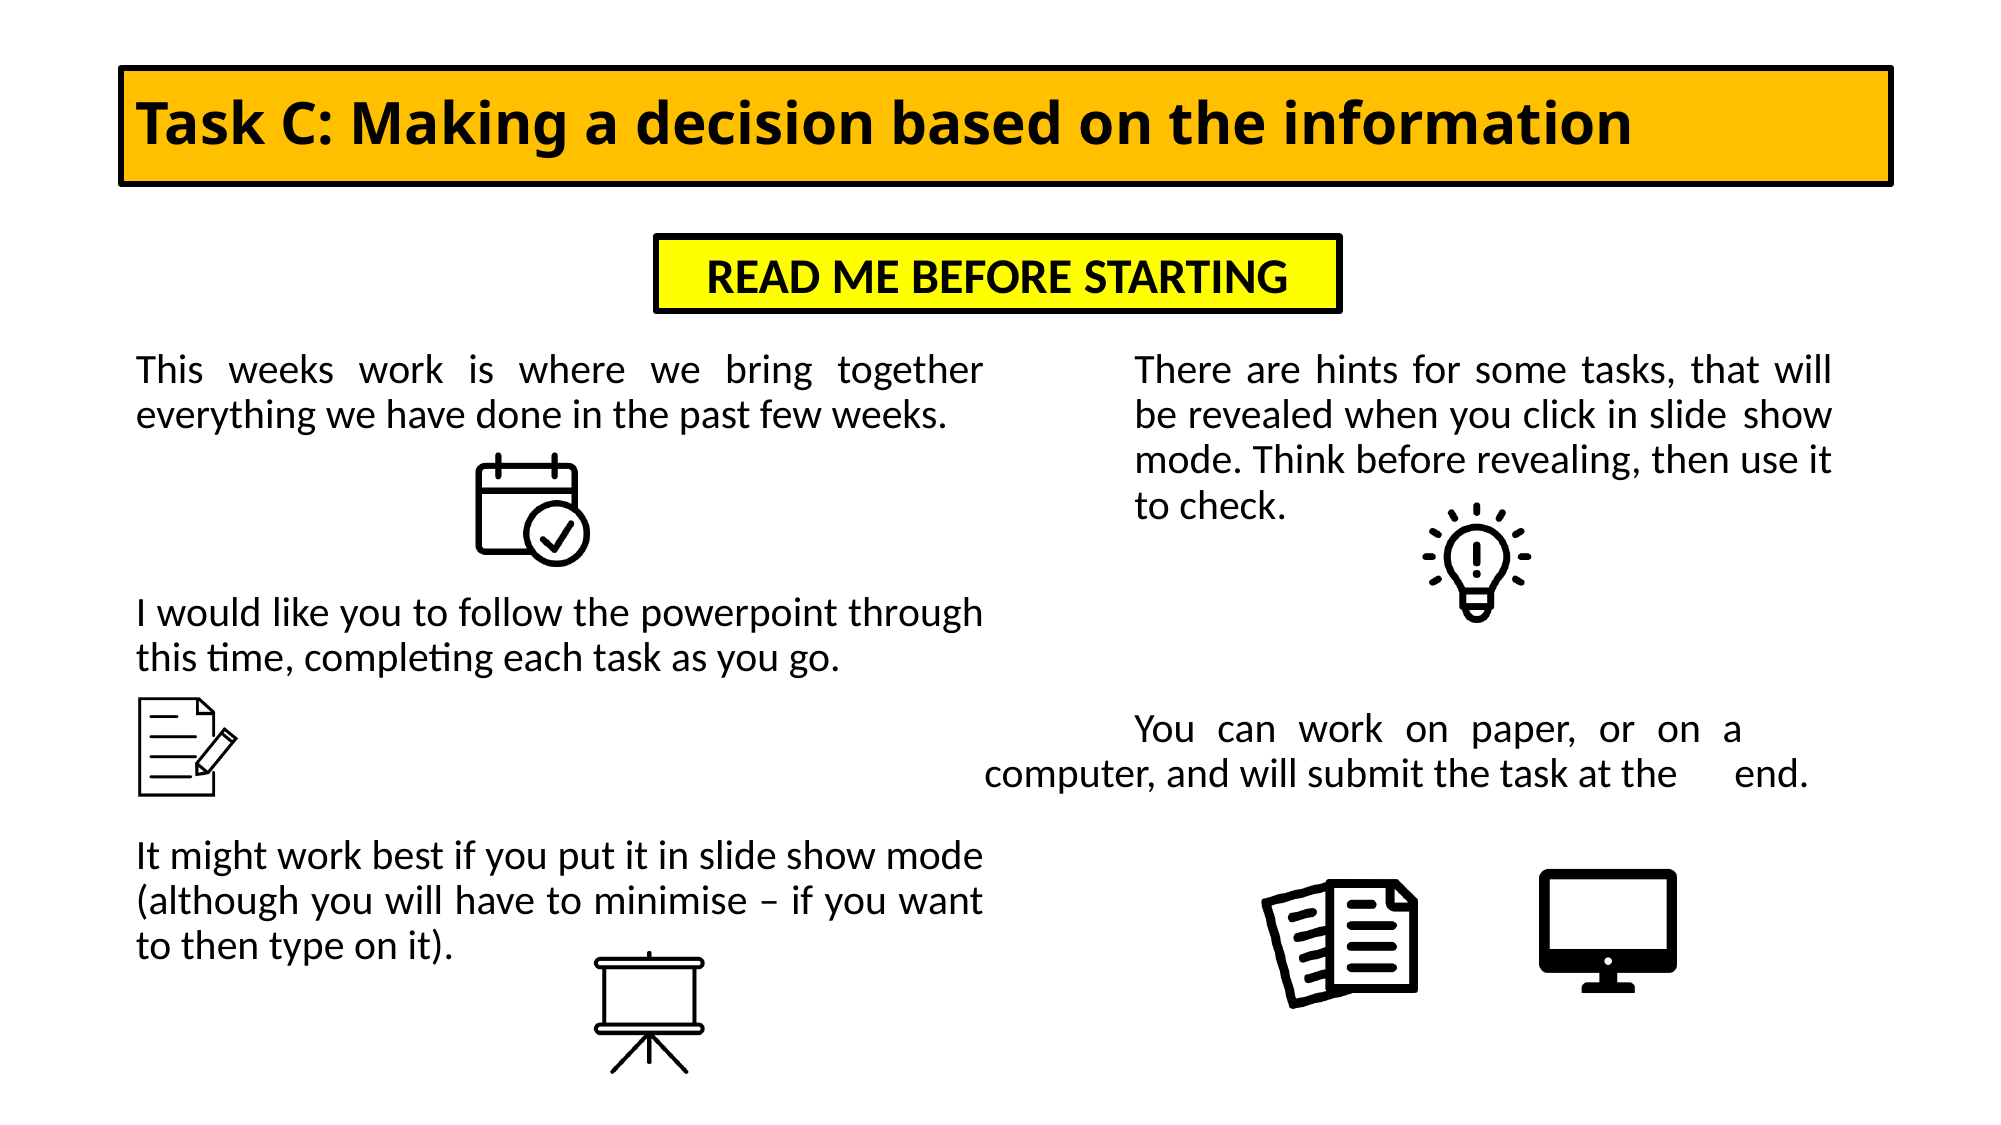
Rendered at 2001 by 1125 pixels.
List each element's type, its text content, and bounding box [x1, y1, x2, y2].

picture [1539, 861, 1677, 1000]
picture [121, 680, 254, 813]
picture [469, 446, 596, 573]
title Task C: Making a decision based on the information [120, 67, 1892, 184]
text_box READ ME BEFORE STARTING [655, 236, 1340, 312]
picture [579, 942, 719, 1082]
picture [1257, 861, 1422, 1026]
picture [1412, 499, 1540, 626]
list This weeks work is where we bring together everything we have done in the past few weeks. I would like you to follow the powerpoint through this time, completing each task as you go. It might work best if you put it in slide show mode (although you will have to minimise – if you want to then type on it). There are hints for some tasks, that will be revealed when you click in slide show mode. Think before revealing, then use it to check. You can work on paper, or on a computer, and will submit the task at the end. [120, 274, 1848, 1000]
